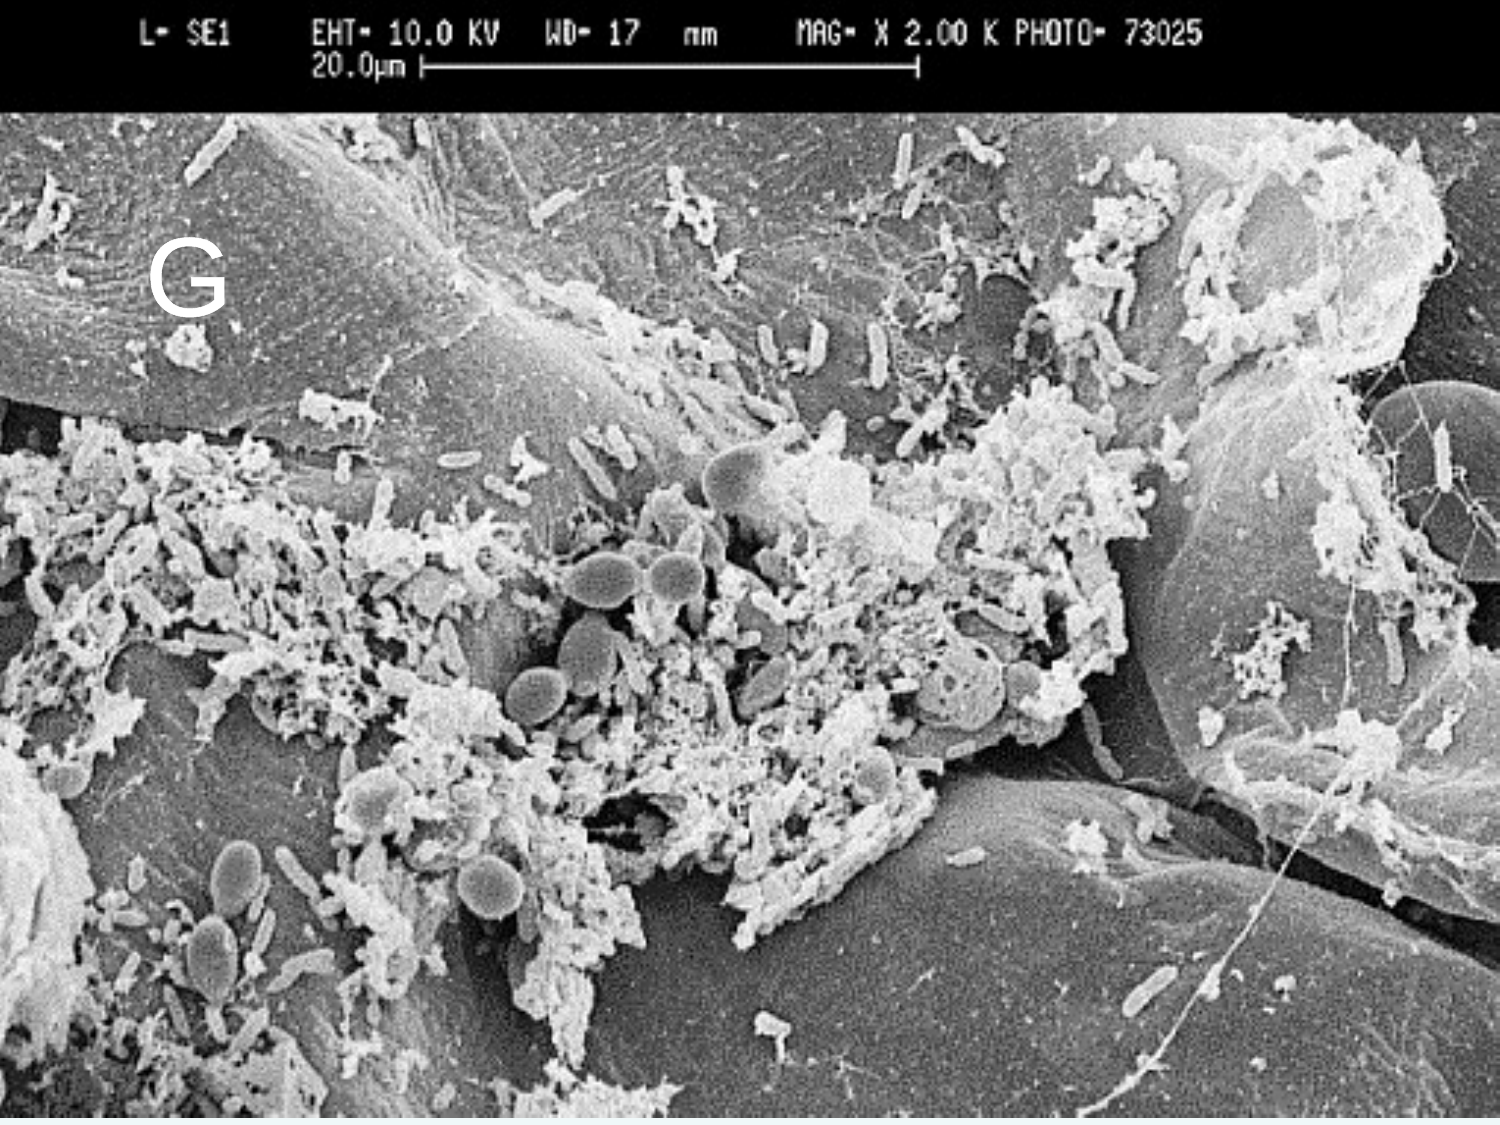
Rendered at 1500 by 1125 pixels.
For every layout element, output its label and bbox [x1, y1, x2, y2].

list [0, 0, 1500, 1118]
